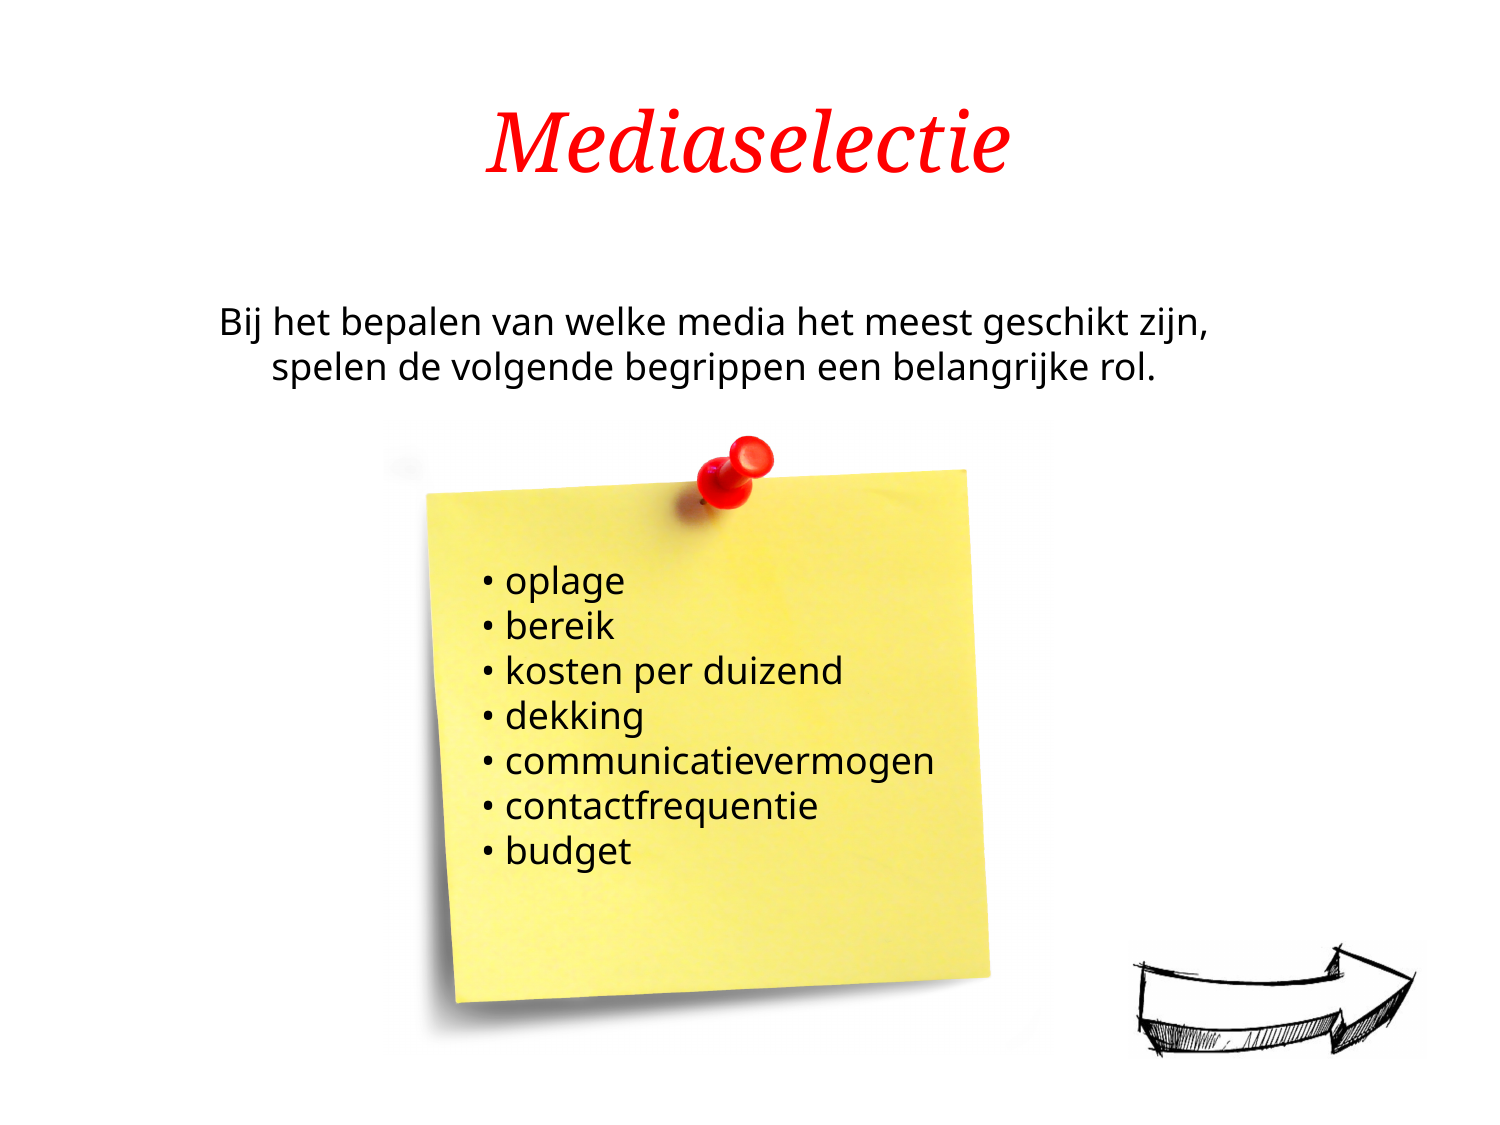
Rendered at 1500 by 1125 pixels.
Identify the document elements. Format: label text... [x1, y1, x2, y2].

picture [1127, 940, 1427, 1059]
text_box Bij het bepalen van welke media het meest geschikt zijn, spelen de volgende begrippen een belangrijke rol. [147, 290, 1282, 441]
picture [383, 420, 1054, 1055]
title Mediaselectie [75, 45, 1425, 233]
